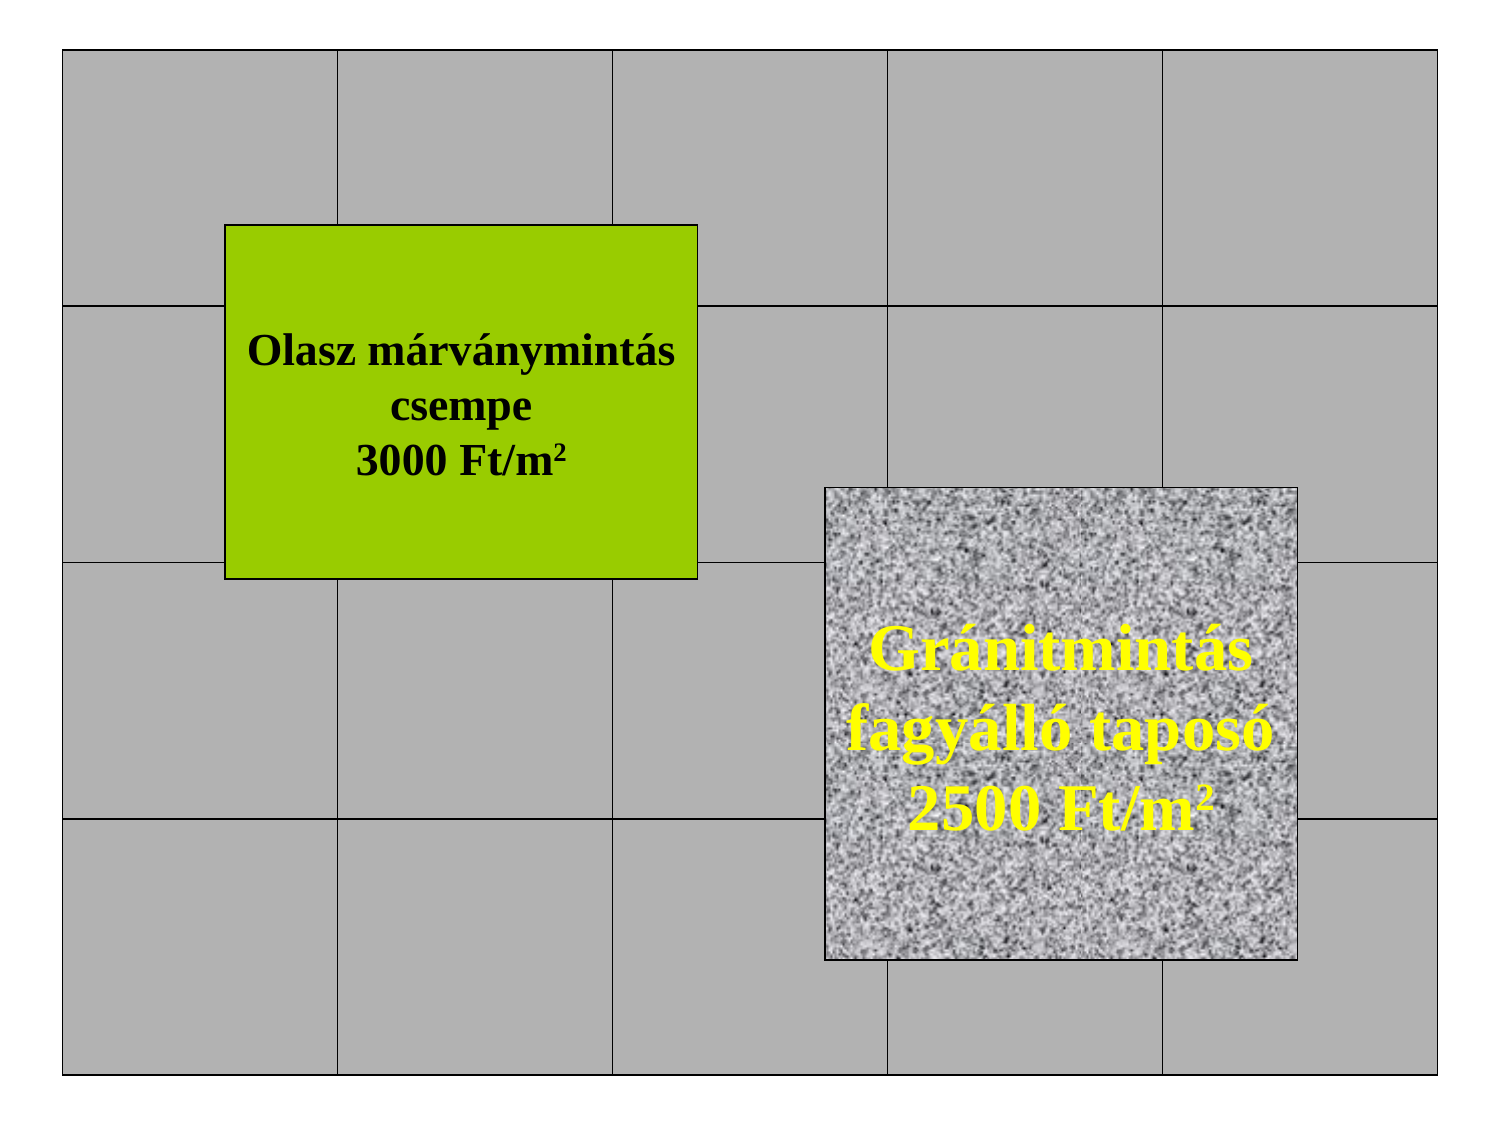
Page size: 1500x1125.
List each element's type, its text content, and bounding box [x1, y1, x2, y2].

text_box Gránitmintás fagyálló taposó 2500 Ft/m2 [825, 487, 1298, 960]
text_box Olasz márványmintás csempe 3000 Ft/m2 [225, 224, 698, 580]
